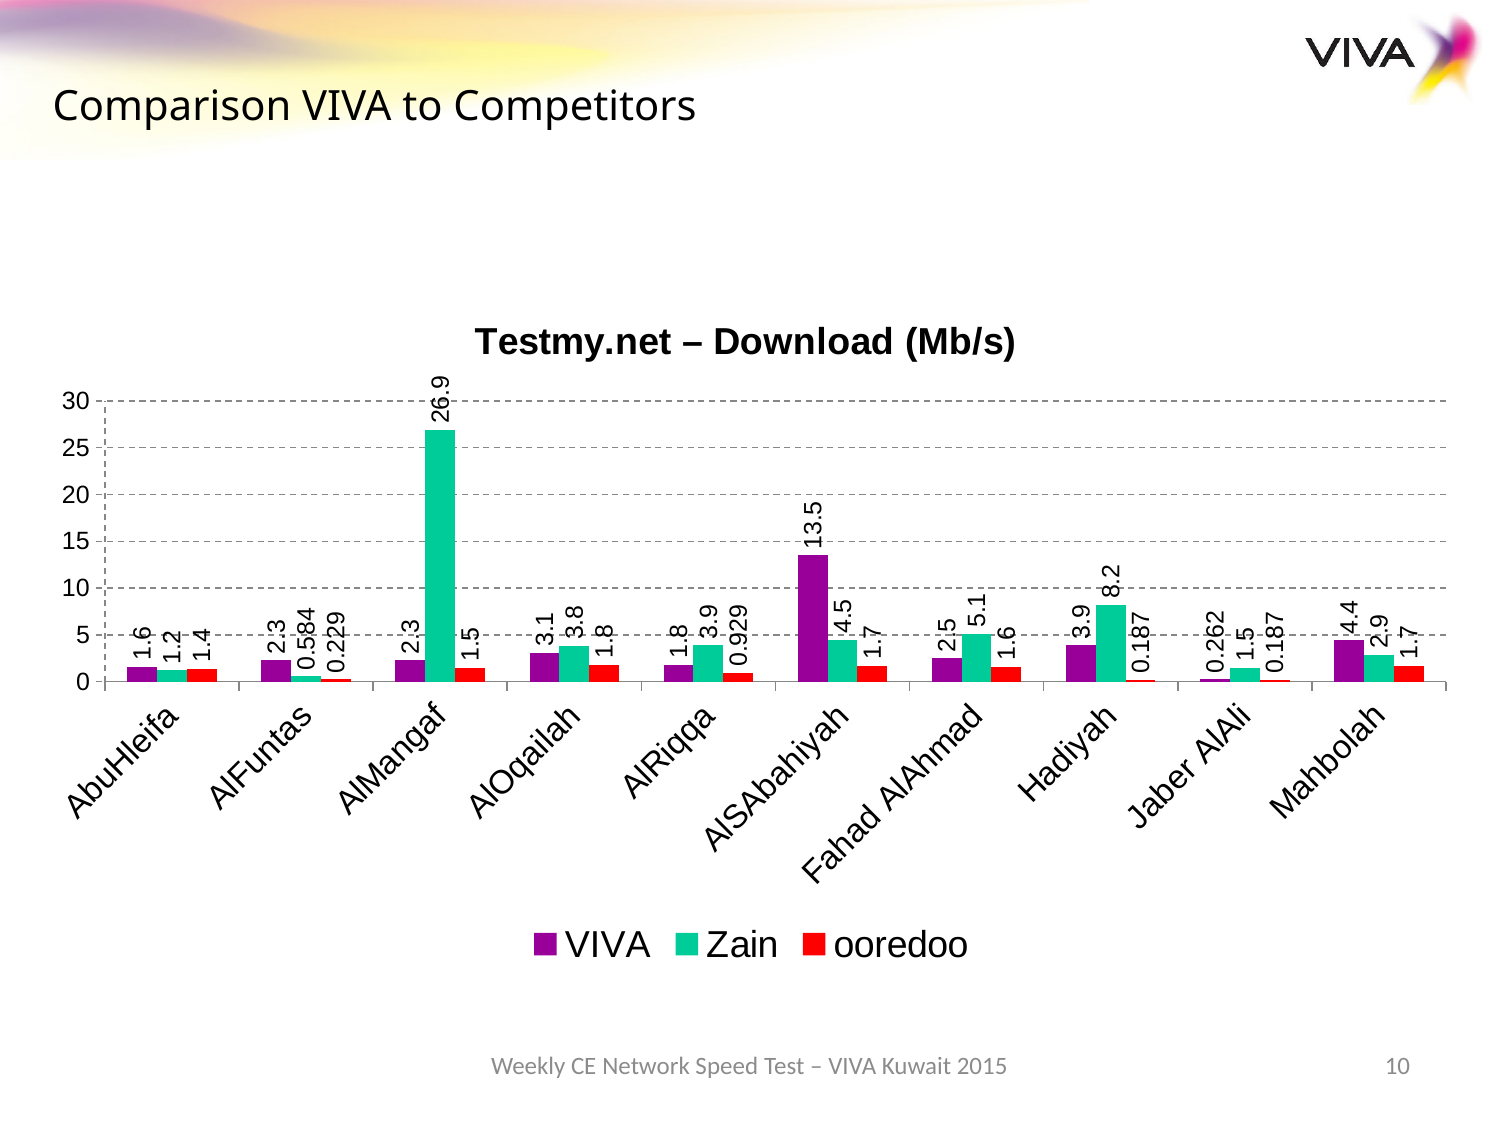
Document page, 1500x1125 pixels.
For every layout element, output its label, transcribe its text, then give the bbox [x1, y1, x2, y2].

text_box 10 [1074, 1042, 1425, 1103]
picture [1300, 12, 1485, 105]
chart [27, 287, 1476, 974]
text_box Comparison VIVA to Competitors [37, 24, 1278, 184]
picture [0, 0, 1089, 160]
text_box Weekly CE Network Speed Test – VIVA Kuwait 2015 [205, 1042, 1074, 1103]
